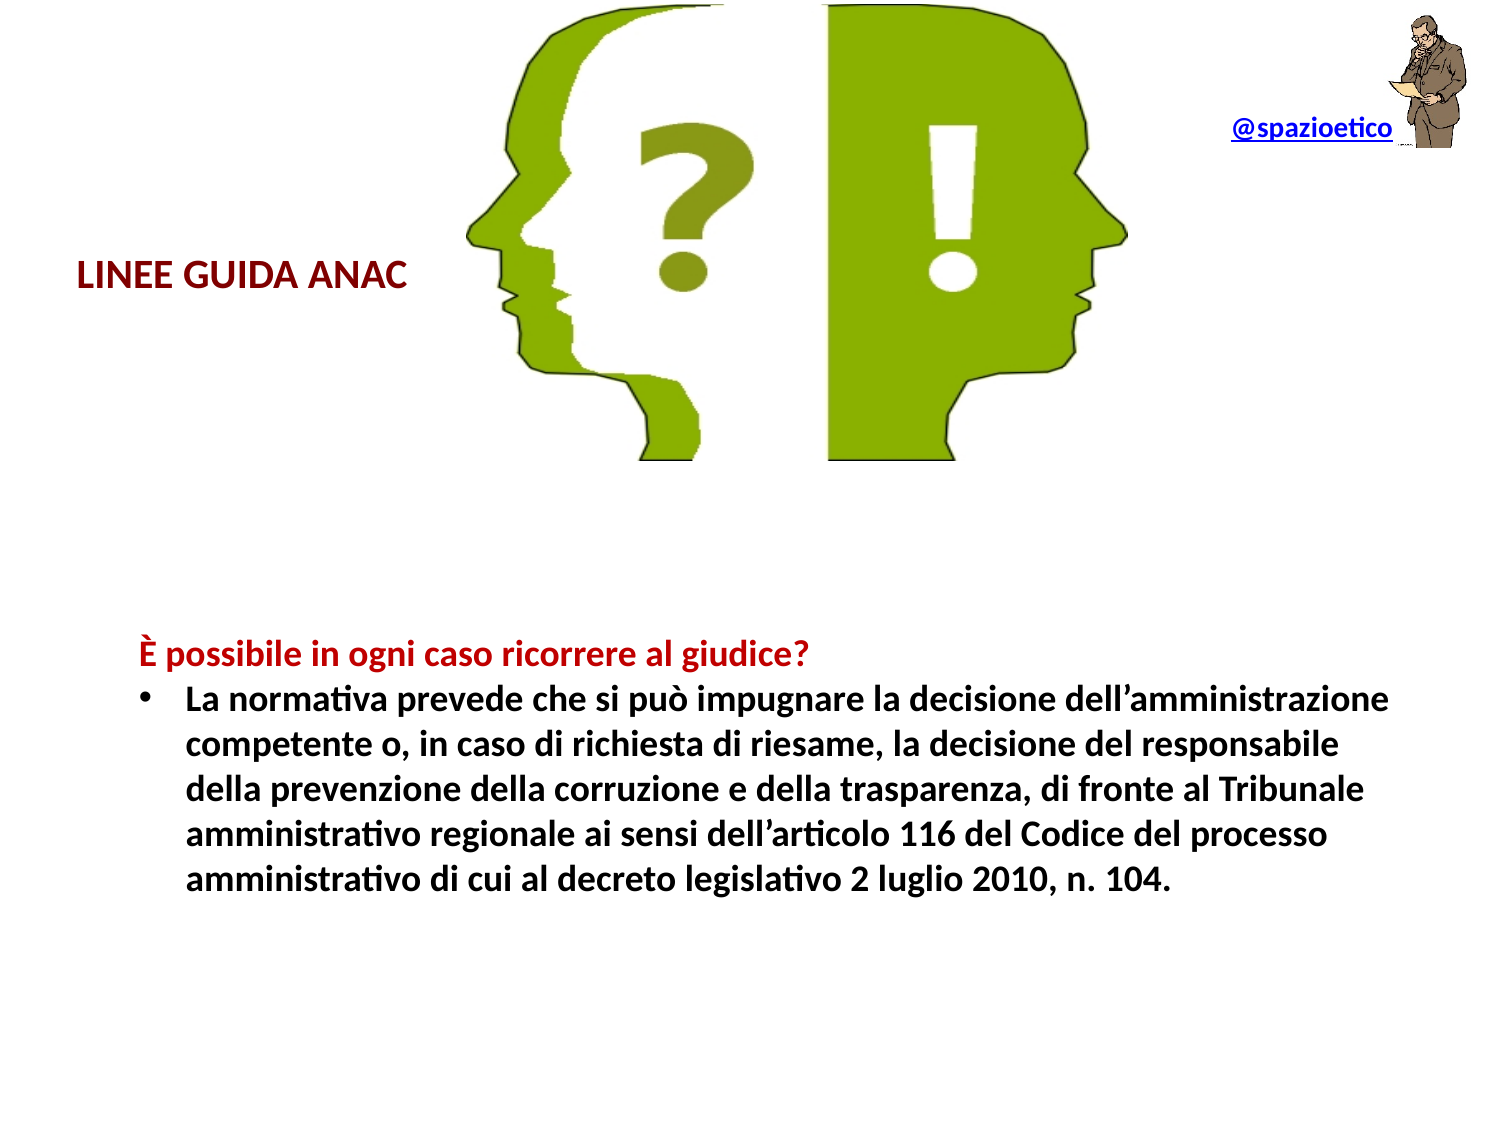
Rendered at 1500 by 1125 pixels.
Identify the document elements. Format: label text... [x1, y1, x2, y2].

text_box LINEE GUIDA ANAC [17, 239, 461, 304]
picture [1372, 7, 1488, 148]
text_box È possibile in ogni caso ricorrere al giudice? La normativa prevede che si può impugnare la decisione dell’amministrazione competente o, in caso di richiesta di riesame, la decisione del responsabile della prevenzione della corruzione e della trasparenza, di fronte al Tribunale amministrativo regionale ai sensi dell’articolo 116 del Codice del processo amministrativo di cui al decreto legislativo 2 luglio 2010, n. 104. [123, 621, 1435, 907]
picture [466, 4, 1129, 462]
